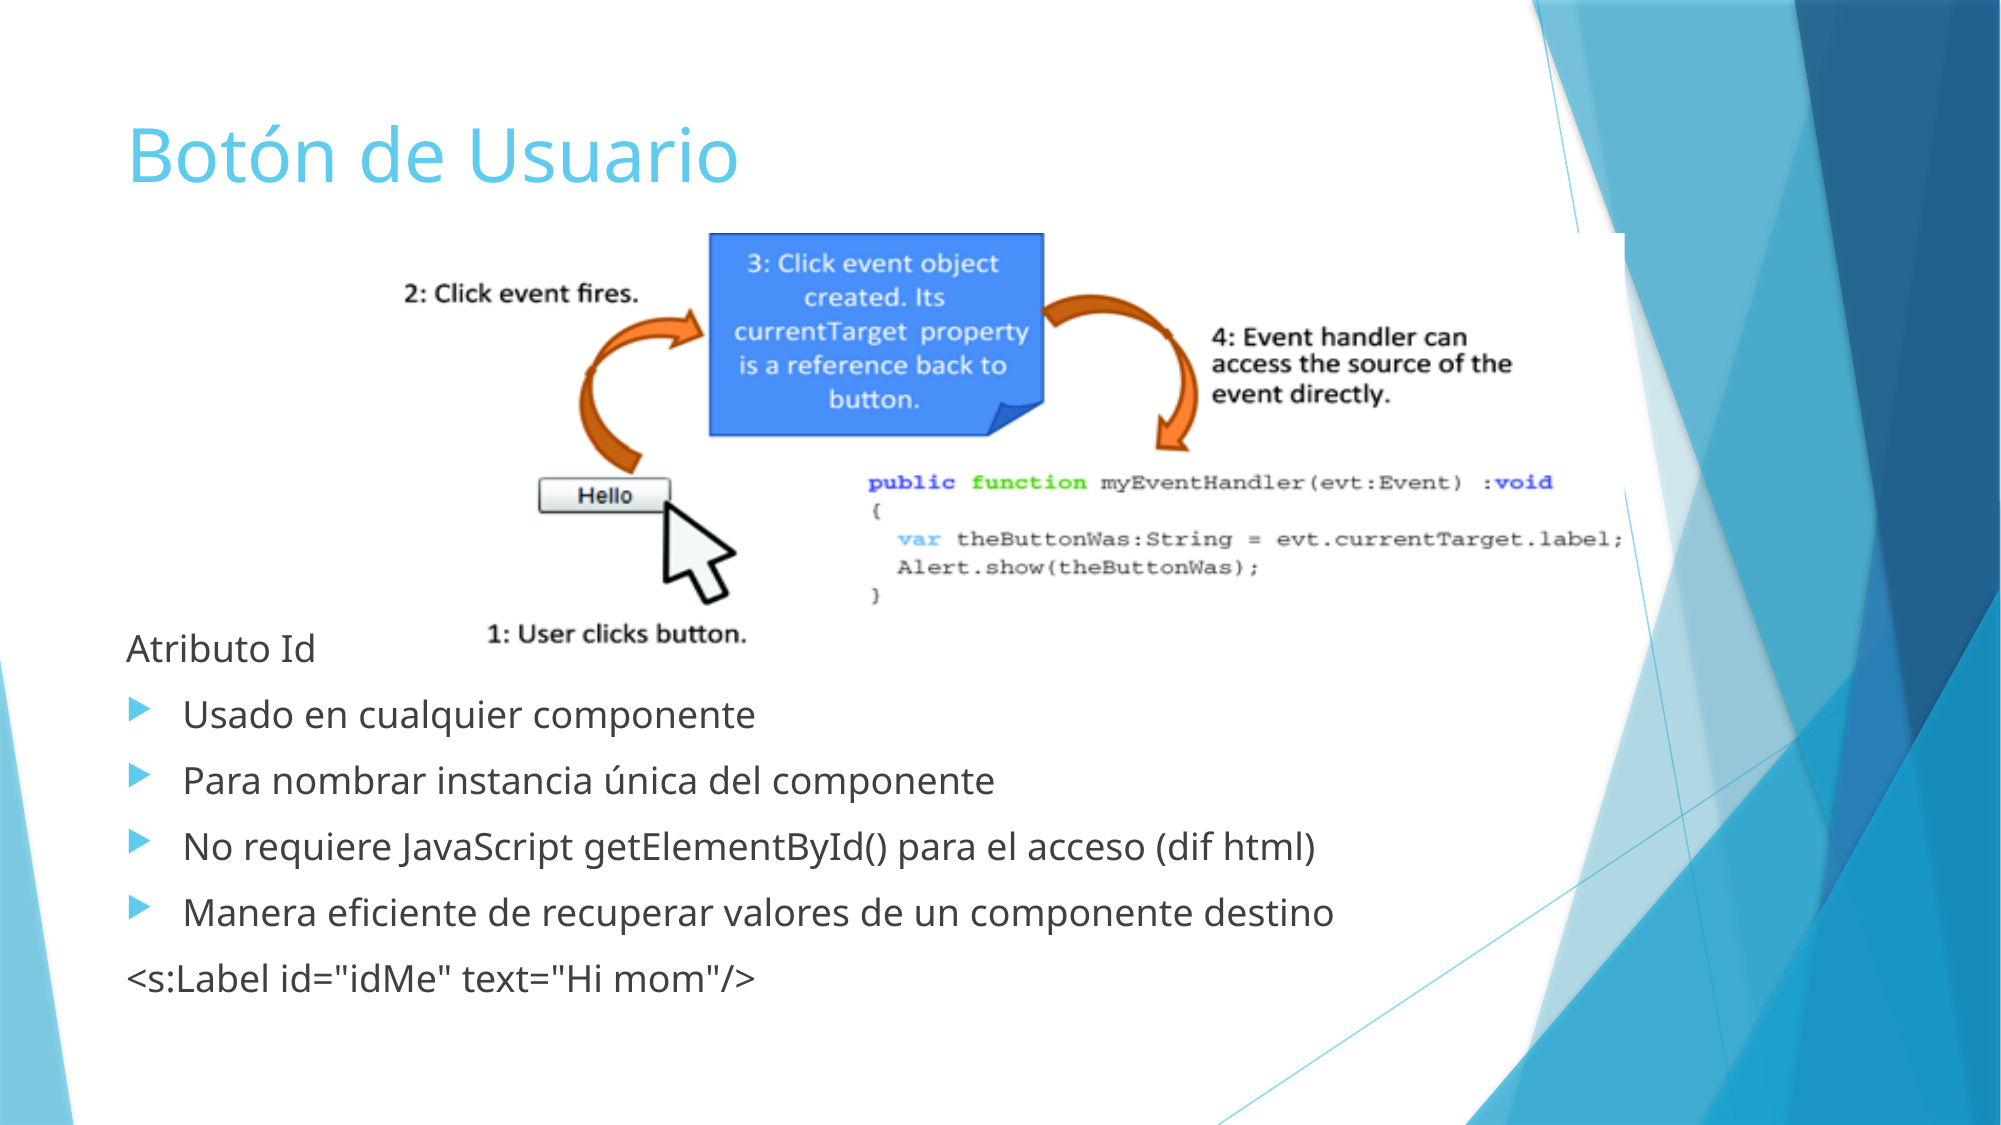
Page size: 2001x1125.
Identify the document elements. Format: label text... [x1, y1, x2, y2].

list Atributo Id Usado en cualquier componente Para nombrar instancia única del componente No requiere JavaScript getElementById() para el acceso (dif html) Manera eficiente de recuperar valores de un componente destino <s:Label id="idMe" text="Hi mom"/> [111, 354, 1522, 1027]
picture [403, 232, 1626, 650]
title Botón de Usuario [111, 99, 1522, 317]
